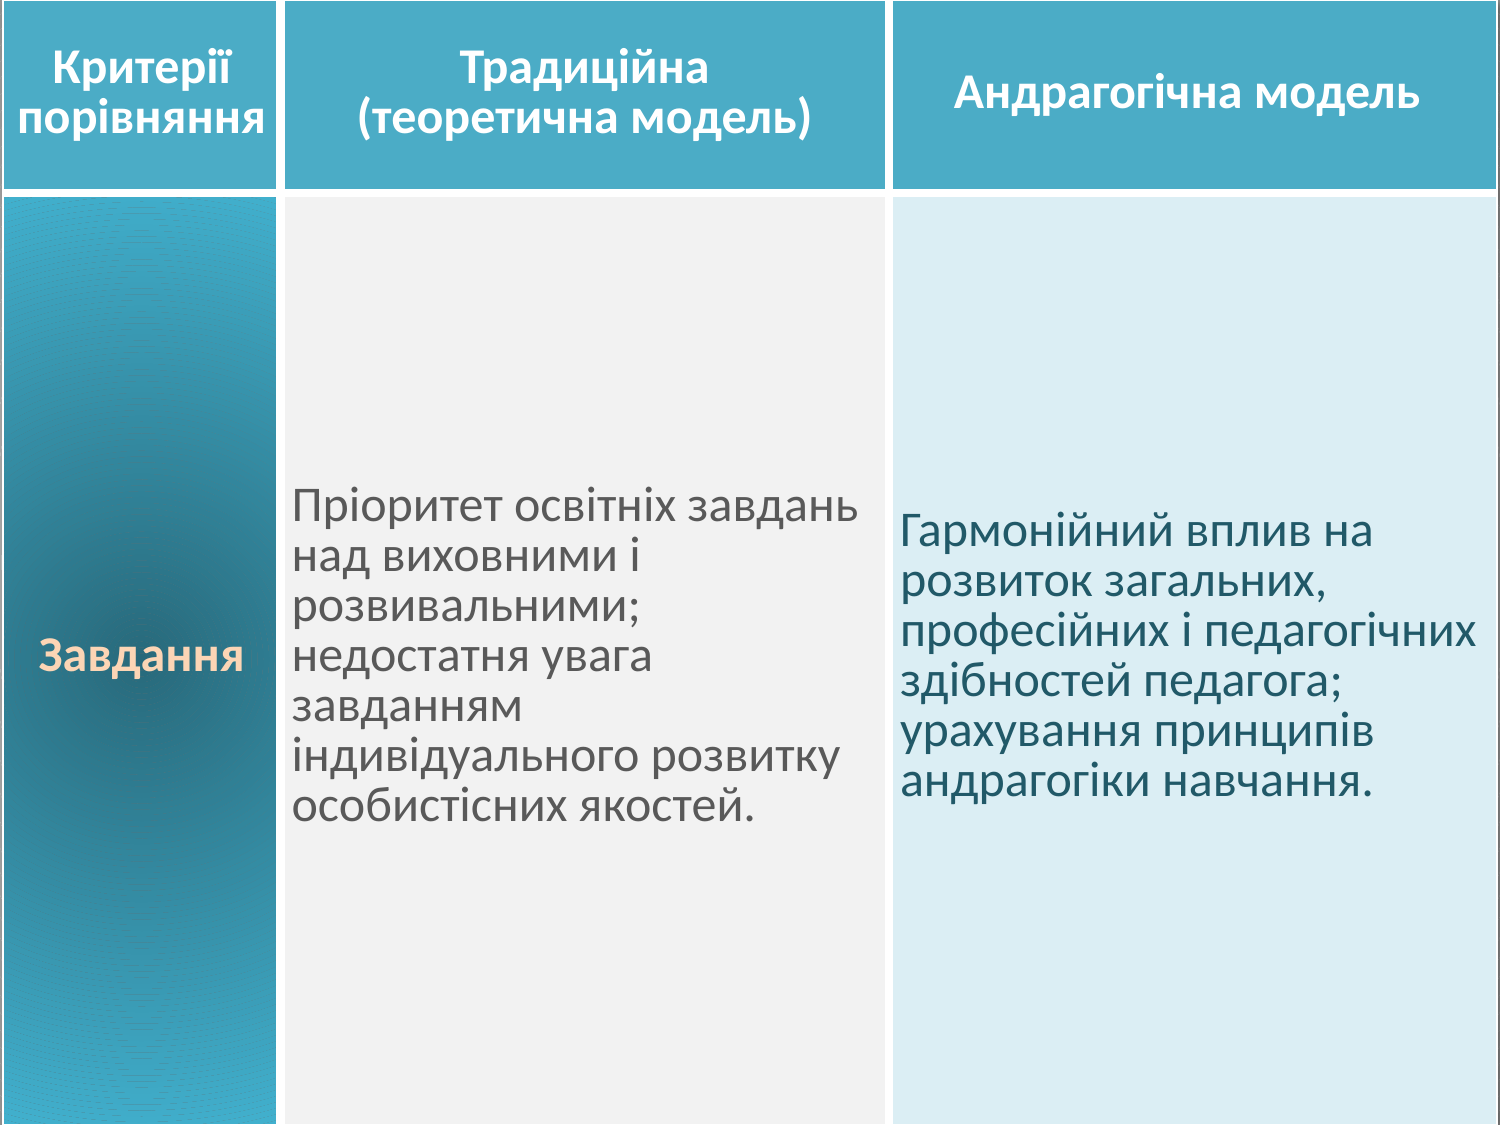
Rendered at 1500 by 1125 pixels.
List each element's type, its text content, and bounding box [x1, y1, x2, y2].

table_cell Пріоритет освітніх завдань над виховними і розвивальними; недостатня увага завданням індивідуального розвитку особистісних якостей. [285, 197, 885, 1124]
table_header Традиційна (теоретична модель) [285, 1, 885, 189]
table_header Критерії порівняння [4, 1, 276, 189]
table_header Андрагогічна модель [893, 1, 1496, 189]
table_cell Завдання [4, 197, 276, 1124]
table_cell Гармонійний вплив на розвиток загальних, професійних і педагогічних здібностей педагога; урахування принципів андрагогіки навчання. [893, 197, 1496, 1124]
